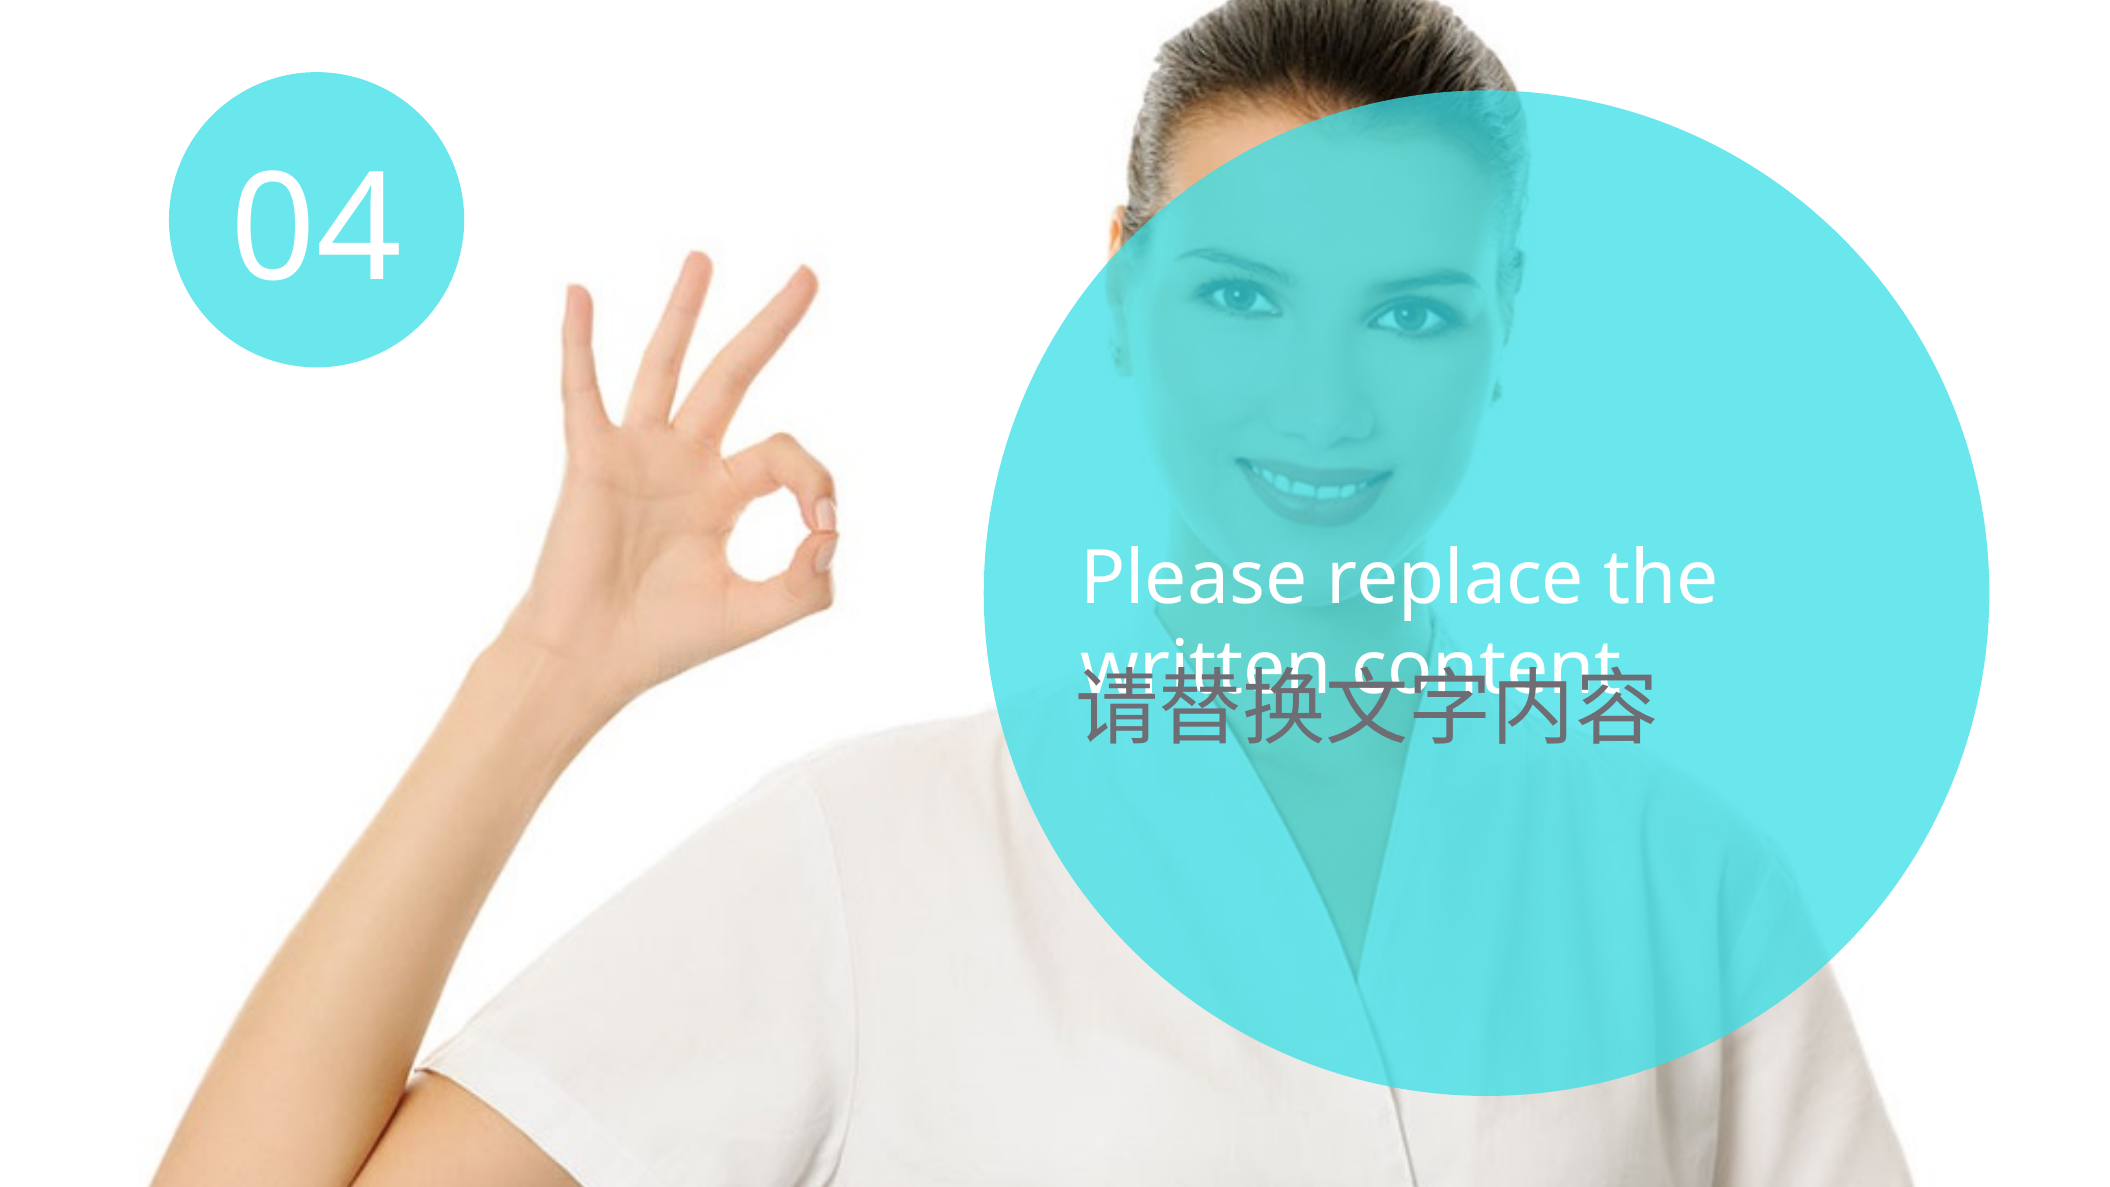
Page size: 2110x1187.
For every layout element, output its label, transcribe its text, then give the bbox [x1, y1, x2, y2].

text_box 请替换文字内容 [1033, 627, 1673, 762]
text_box [0, 0, 2110, 1187]
text_box 04 [167, 71, 466, 369]
text_box Please replace the written content [1065, 521, 1973, 716]
text_box [982, 89, 1991, 1097]
